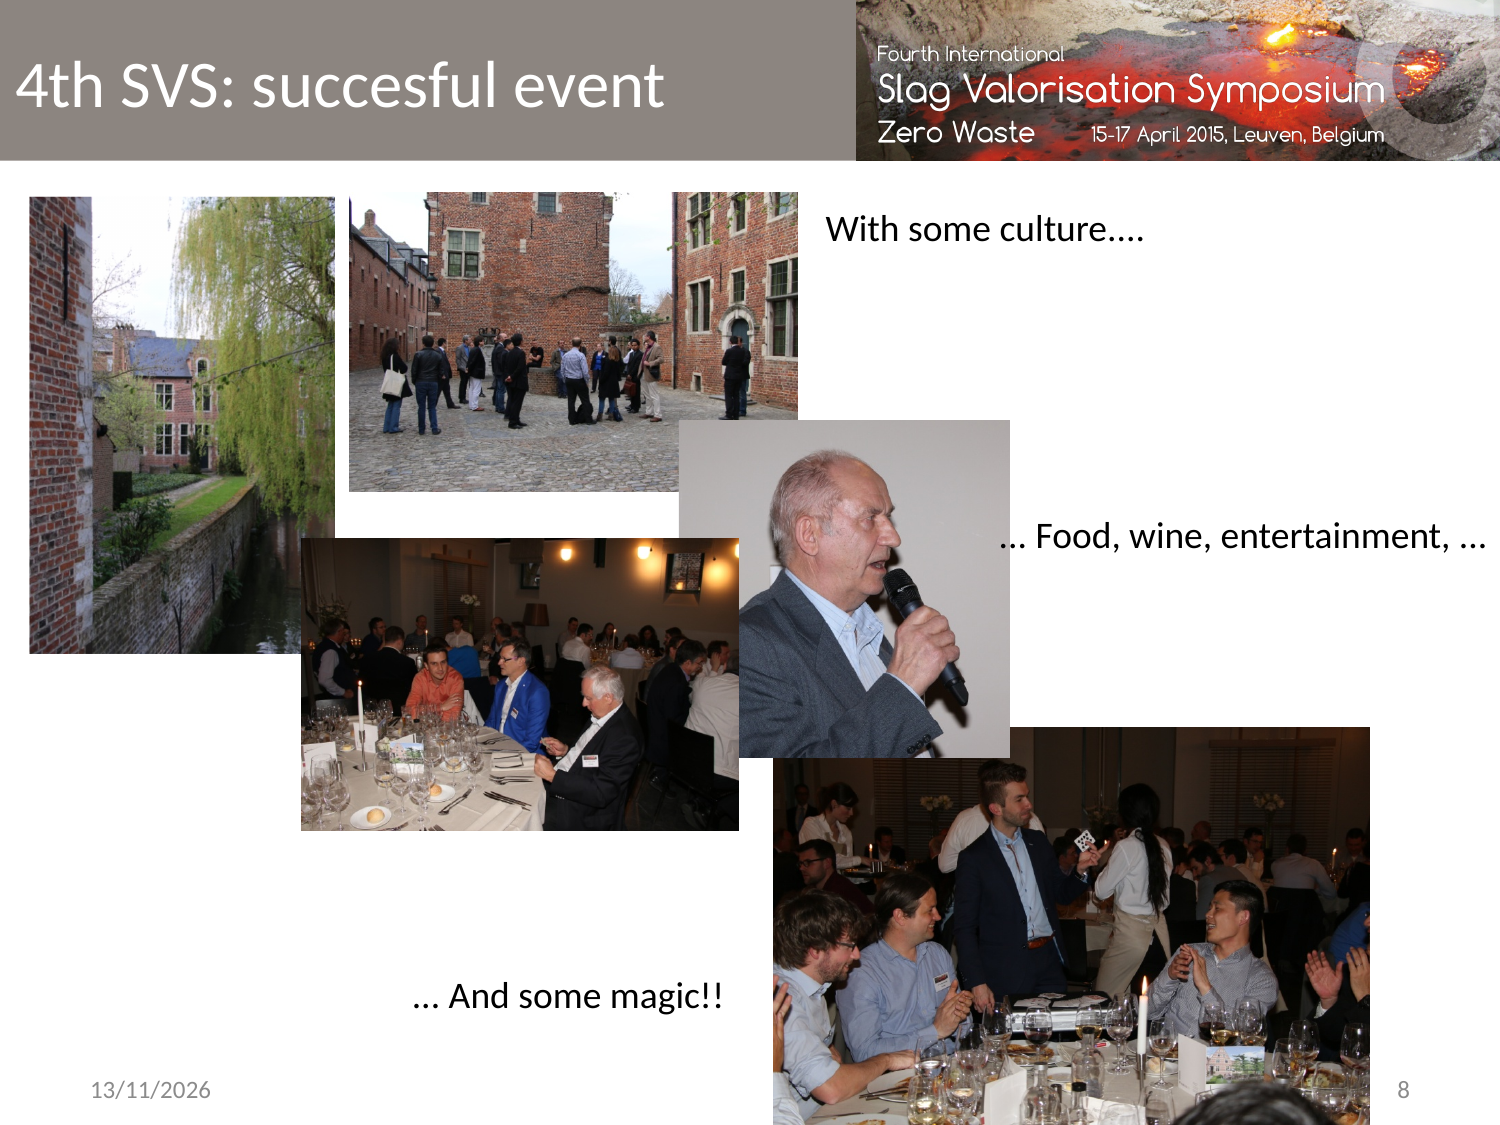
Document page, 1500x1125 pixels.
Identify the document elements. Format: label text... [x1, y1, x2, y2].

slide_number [75, 1058, 425, 1119]
title 4th SVS: succesful event [0, 0, 857, 161]
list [348, 192, 798, 492]
picture [0, 197, 1370, 1125]
text_box ... Food, wine, entertainment, ... [1015, 503, 1500, 564]
picture [857, 0, 1500, 161]
text_box ... And some magic!! [397, 964, 740, 1024]
text_box With some culture.... [810, 196, 1161, 256]
slide_number 8 [1374, 1058, 1425, 1119]
